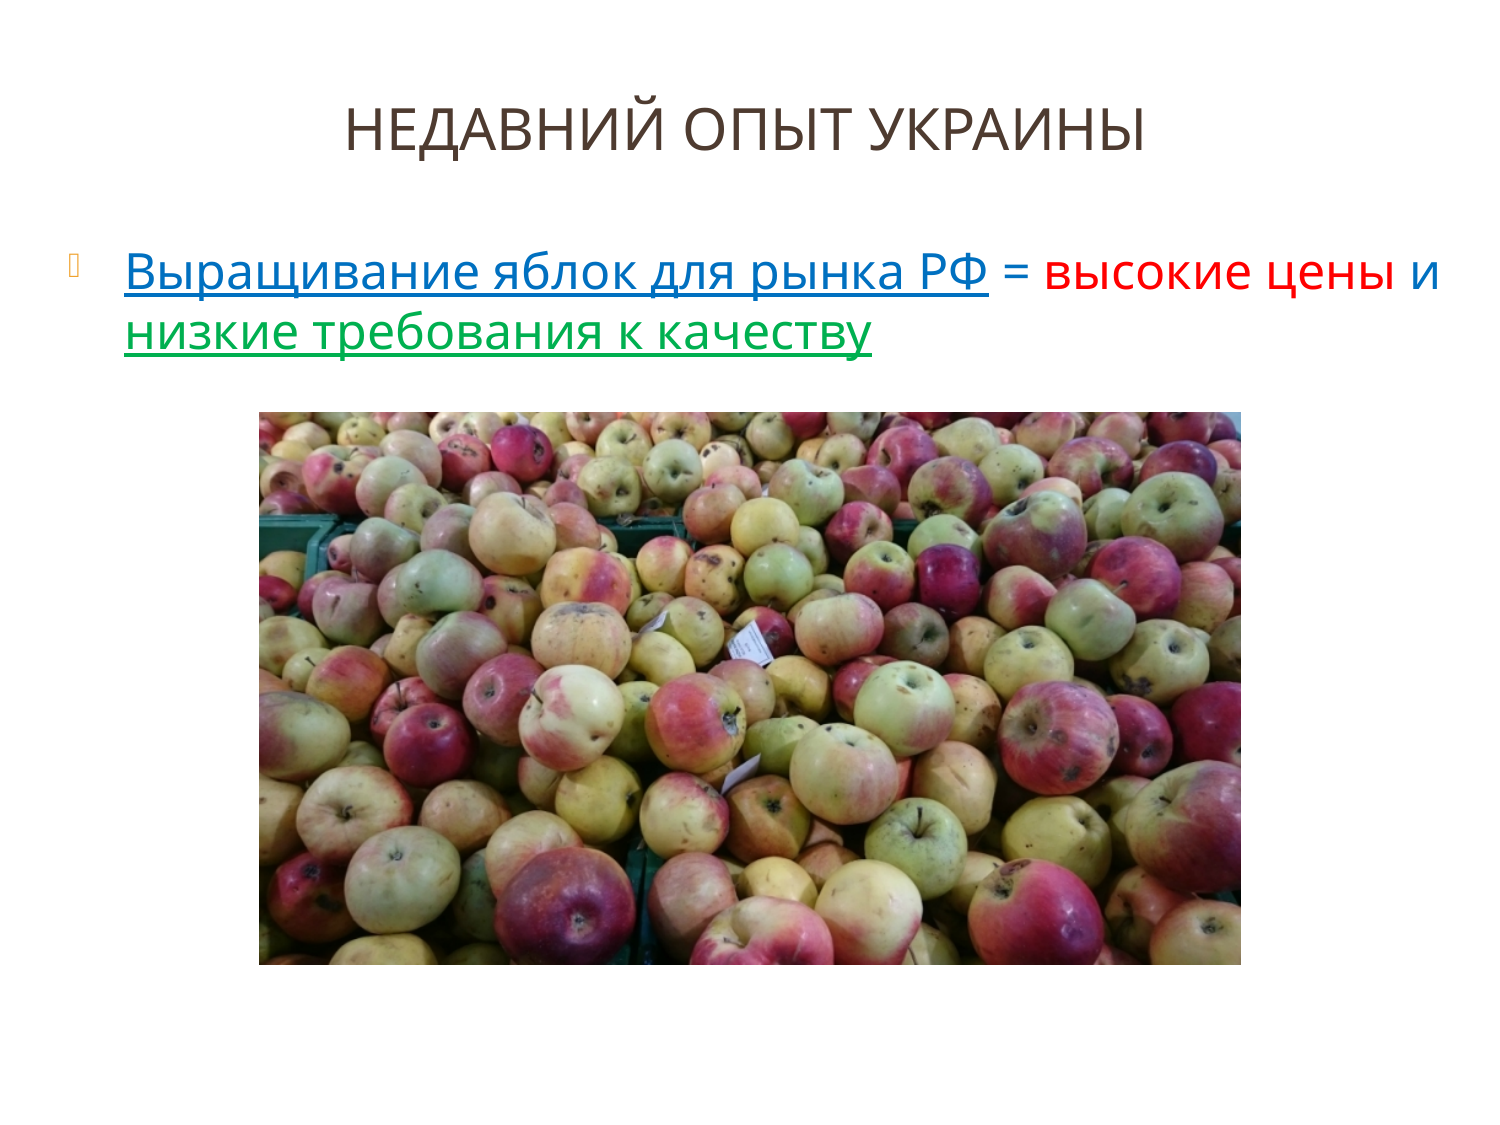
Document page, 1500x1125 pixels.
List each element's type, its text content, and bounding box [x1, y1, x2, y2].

title Недавний опыт Украины [33, 58, 1459, 197]
list Выращивание яблок для рынка РФ = высокие цены и низкие требования к качеству [53, 231, 1464, 965]
picture [259, 411, 1241, 965]
